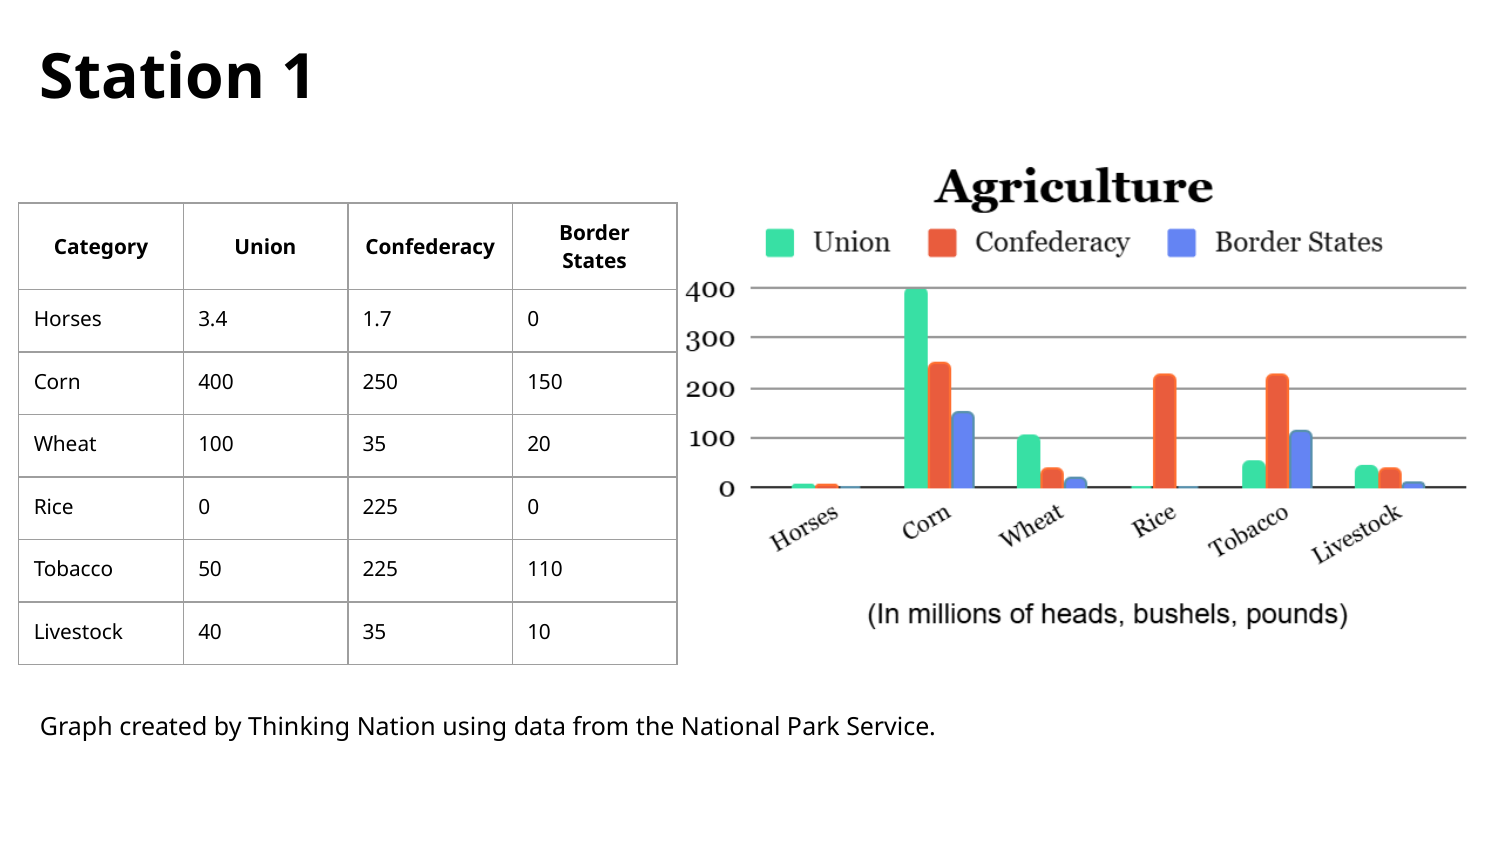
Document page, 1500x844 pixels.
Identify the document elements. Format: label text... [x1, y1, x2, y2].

table_cell 20 [513, 415, 653, 476]
table_cell 150 [513, 353, 653, 414]
table_cell 40 [184, 603, 347, 664]
table_cell 50 [184, 540, 347, 601]
table_cell Rice [19, 478, 183, 539]
table_cell 10 [513, 603, 676, 664]
table_cell 400 [184, 353, 347, 414]
table_header Category [19, 204, 183, 289]
table_cell 0 [513, 478, 653, 539]
table_header Border States [513, 204, 653, 289]
table_cell 35 [349, 415, 512, 476]
table_cell 225 [349, 540, 512, 601]
text_box Station 1 Graph created by Thinking Nation using data from the National Park Service. [24, 663, 1462, 749]
table_cell 225 [349, 478, 512, 539]
text_box Station 1 Graph created by Thinking Nation using data from the National Park Service. [24, 21, 1462, 202]
table_cell 100 [184, 415, 347, 476]
table_cell 110 [513, 540, 653, 601]
table_cell 0 [513, 290, 653, 351]
table_cell 35 [349, 603, 512, 664]
table_cell Corn [19, 353, 183, 414]
table_cell Horses [19, 290, 183, 351]
table_cell 250 [349, 353, 512, 414]
table_header Union [184, 204, 347, 289]
table_cell Tobacco [19, 540, 183, 601]
table_header Confederacy [349, 204, 512, 289]
table_cell 3.4 [184, 290, 347, 351]
table_cell Livestock [19, 603, 183, 664]
picture [658, 138, 1492, 655]
table_cell Wheat [19, 415, 183, 476]
table_cell 1.7 [349, 290, 512, 351]
table_cell 0 [184, 478, 347, 539]
